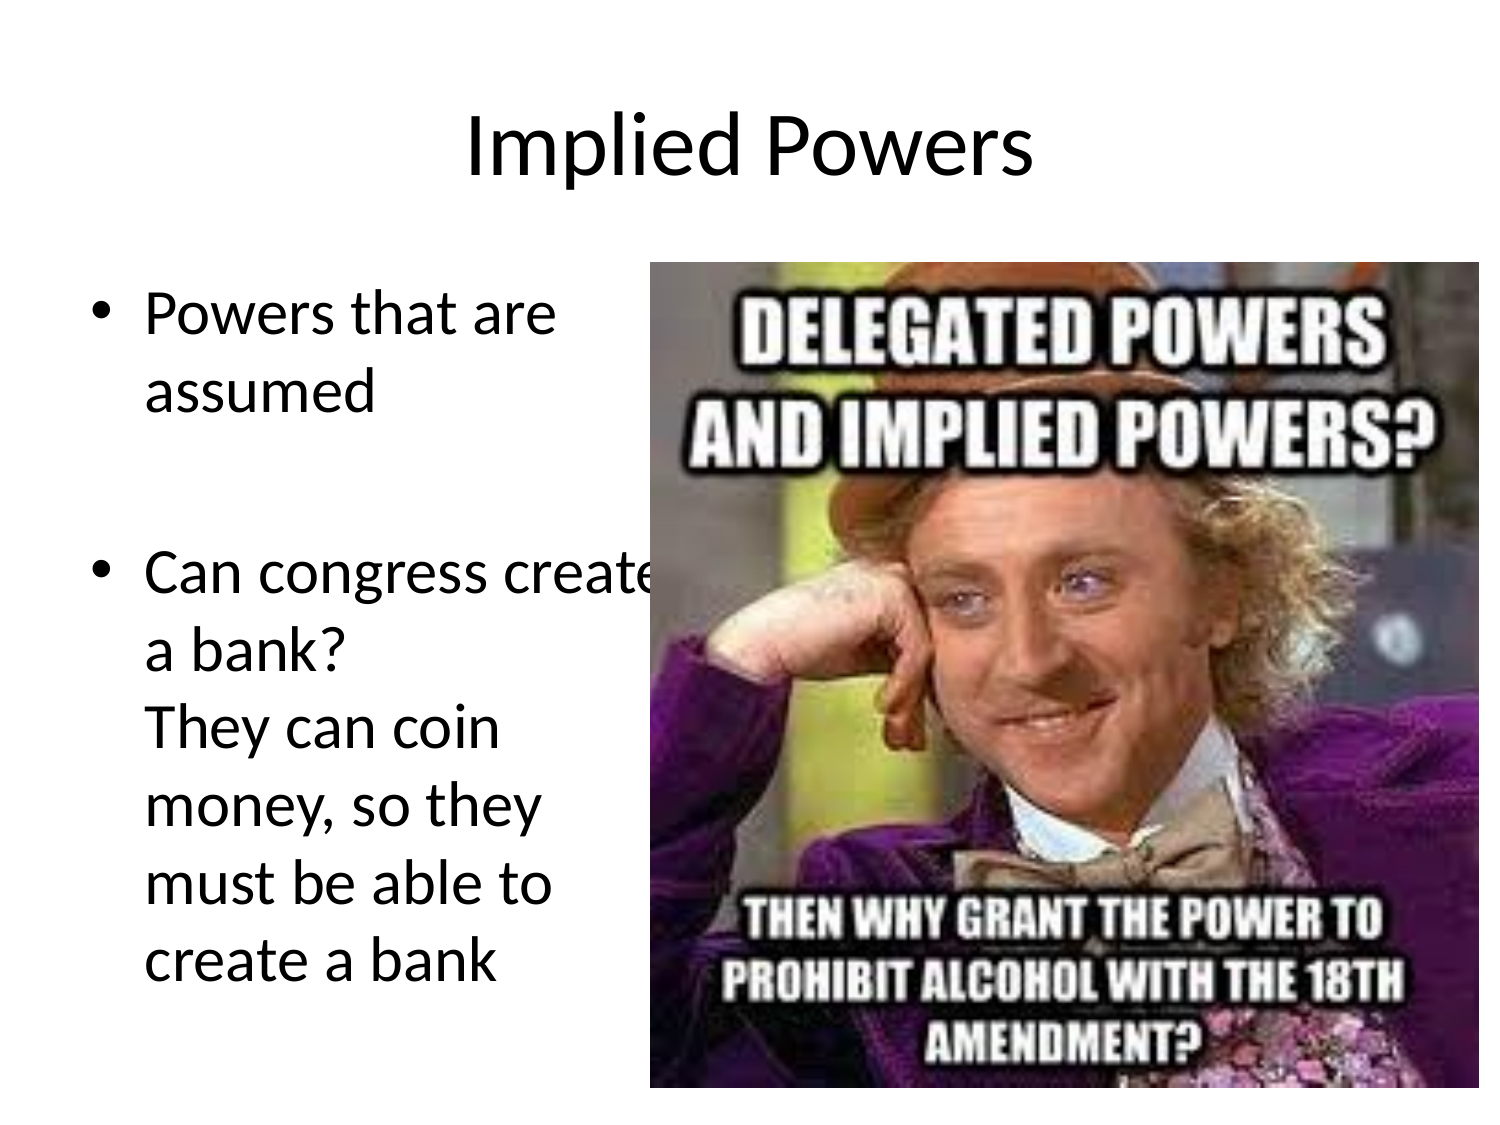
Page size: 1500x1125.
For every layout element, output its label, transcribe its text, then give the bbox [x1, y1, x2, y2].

picture [649, 262, 1479, 1088]
title Implied Powers [75, 45, 1425, 233]
list Powers that are assumed Can congress create a bank? They can coin money, so they must be able to create a bank [75, 262, 647, 1005]
